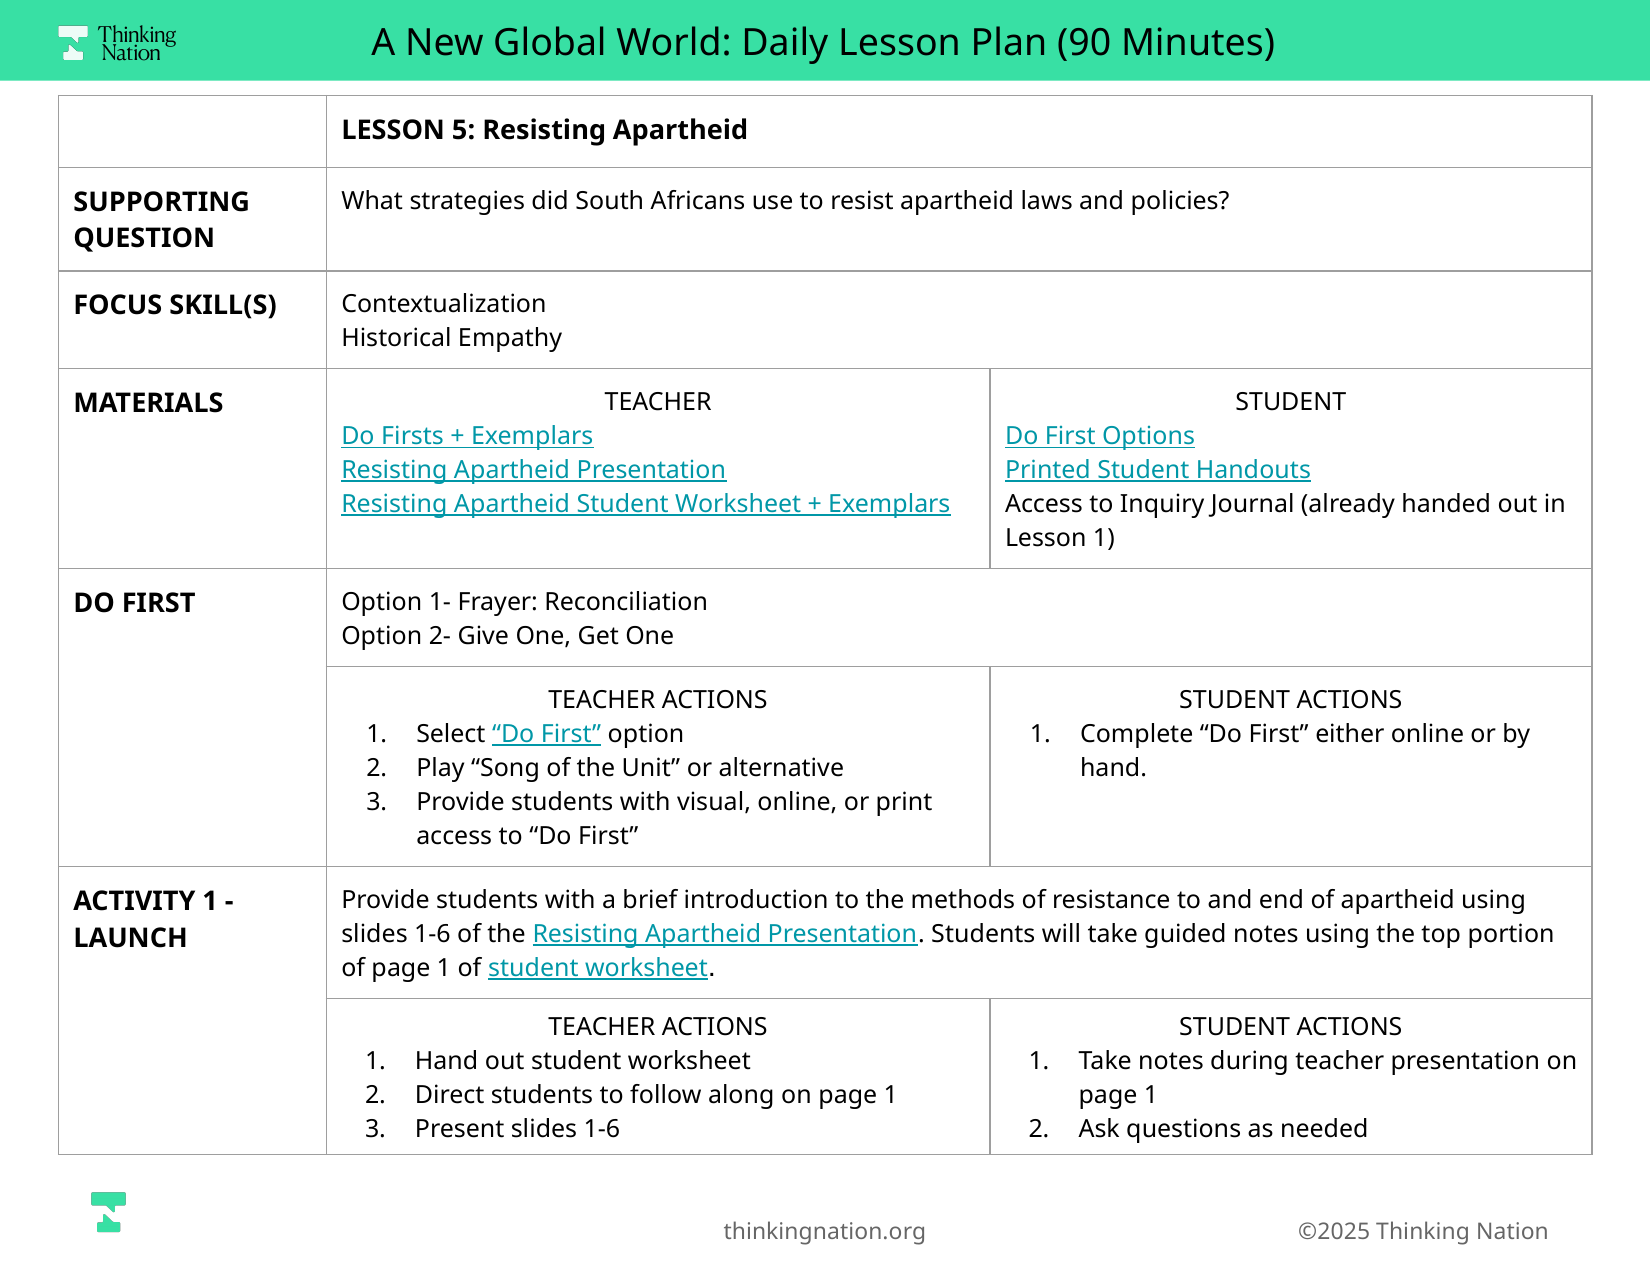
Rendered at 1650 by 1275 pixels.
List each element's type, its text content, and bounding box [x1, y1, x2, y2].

table_cell STUDENT ACTIONS Complete “Do First” either online or by hand. [991, 667, 1591, 866]
table_cell ACTIVITY 1 - LAUNCH [59, 867, 326, 1154]
table_header LESSON 5: Resisting Apartheid [327, 96, 1591, 167]
table_cell MATERIALS [59, 369, 326, 568]
table_cell TEACHER ACTIONS Select “Do First” option Play “Song of the Unit” or alternative Provide students with visual, online, or print access to “Do First” [327, 667, 989, 866]
table_cell What strategies did South Africans use to resist apartheid laws and policies? [327, 168, 1591, 270]
table_cell SUPPORTING QUESTION [59, 168, 326, 270]
table_header [59, 96, 326, 167]
text_box ©2025 Thinking Nation [1174, 1200, 1566, 1240]
table_cell STUDENT ACTIONS Take notes during teacher presentation on page 1 Ask questions as needed [991, 999, 1591, 1154]
picture [80, 1184, 136, 1240]
text_box thinkingnation.org [629, 1200, 1021, 1240]
table_cell TEACHER Do Firsts + Exemplars Resisting Apartheid Presentation Resisting Apartheid Student Worksheet + Exemplars [327, 369, 989, 568]
text_box A New Global World: Daily Lesson Plan (90 Minutes) [0, 0, 1650, 81]
table_cell Option 1- Frayer: Reconciliation Option 2- Give One, Get One [327, 569, 1591, 666]
table_cell STUDENT Do First Options Printed Student Handouts Access to Inquiry Journal (already handed out in Lesson 1) [991, 369, 1591, 568]
table_cell TEACHER ACTIONS Hand out student worksheet Direct students to follow along on page 1 Present slides 1-6 [327, 999, 989, 1154]
table_cell Contextualization Historical Empathy [327, 272, 1591, 368]
table_cell FOCUS SKILL(S) [59, 272, 326, 368]
table_cell DO FIRST [59, 569, 326, 866]
table_cell Provide students with a brief introduction to the methods of resistance to and end of apartheid using slides 1-6 of the Resisting Apartheid Presentation. Students will take guided notes using the top portion of page 1 of student worksheet. [327, 867, 1591, 998]
picture [45, 14, 180, 85]
